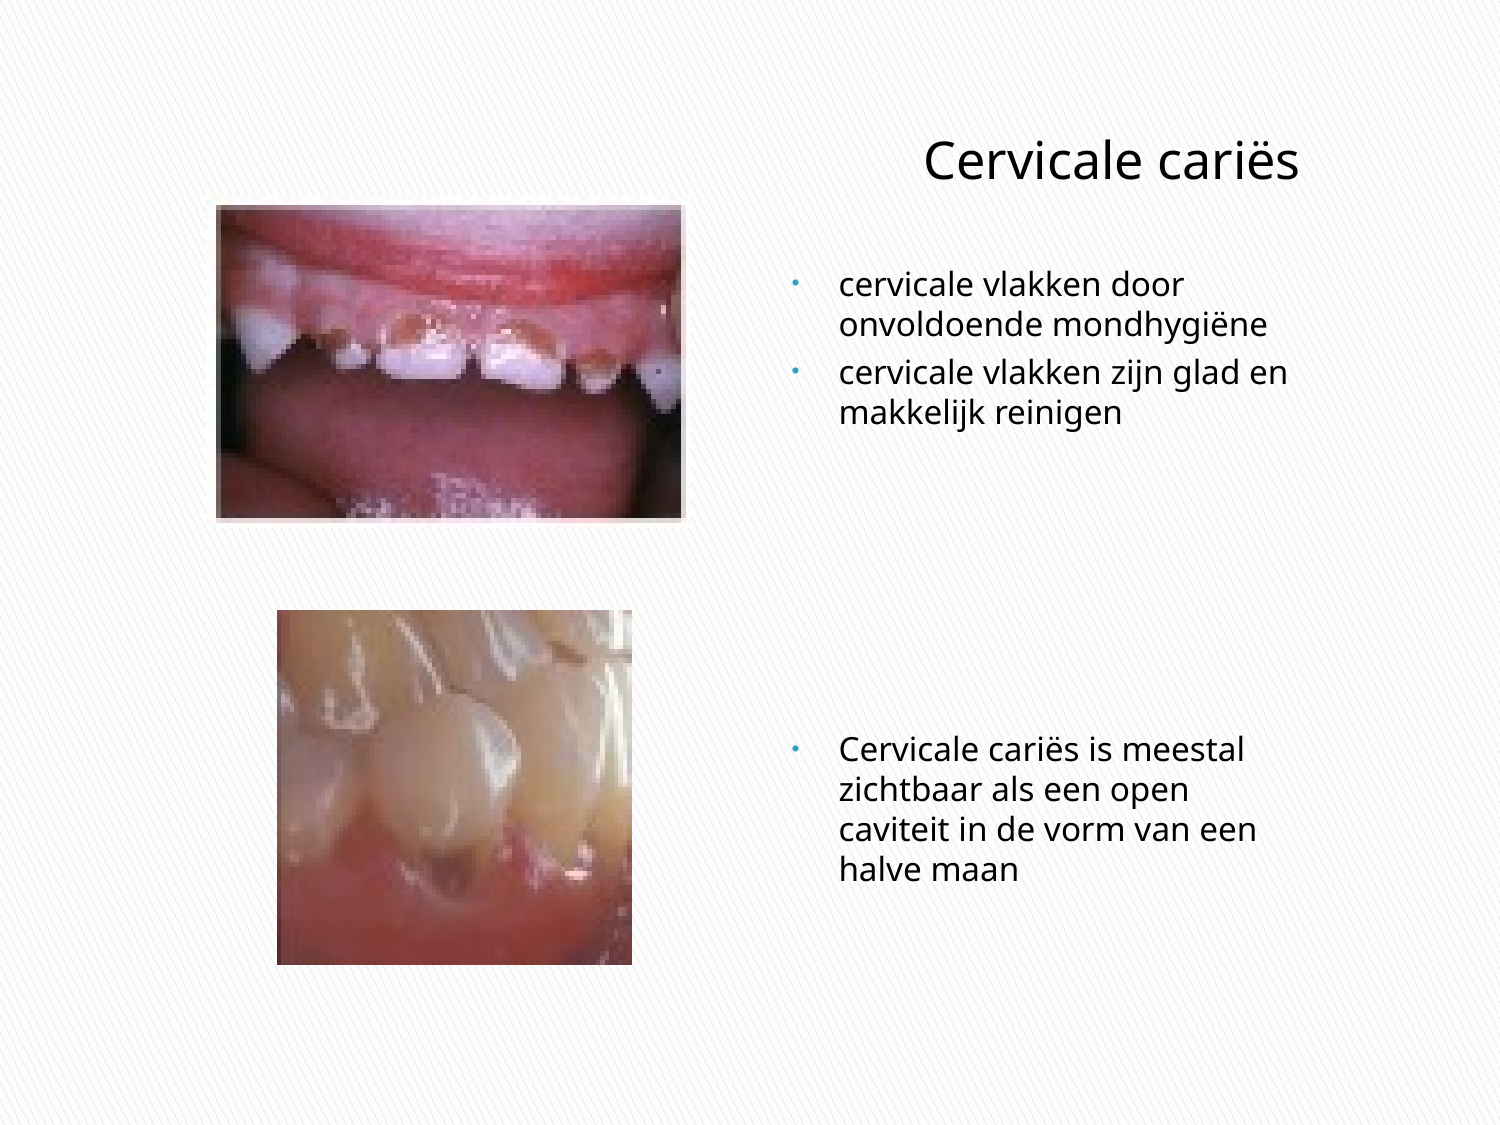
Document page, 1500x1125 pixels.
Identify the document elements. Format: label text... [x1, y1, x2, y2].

list cervicale vlakken door onvoldoende mondhygiëne cervicale vlakken zijn glad en makkelijk reinigen Cervicale cariës is meestal zichtbaar als een open caviteit in de vorm van een halve maan [776, 255, 1319, 928]
title Cervicale cariës [773, 0, 1316, 235]
picture [277, 610, 633, 965]
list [206, 196, 692, 528]
